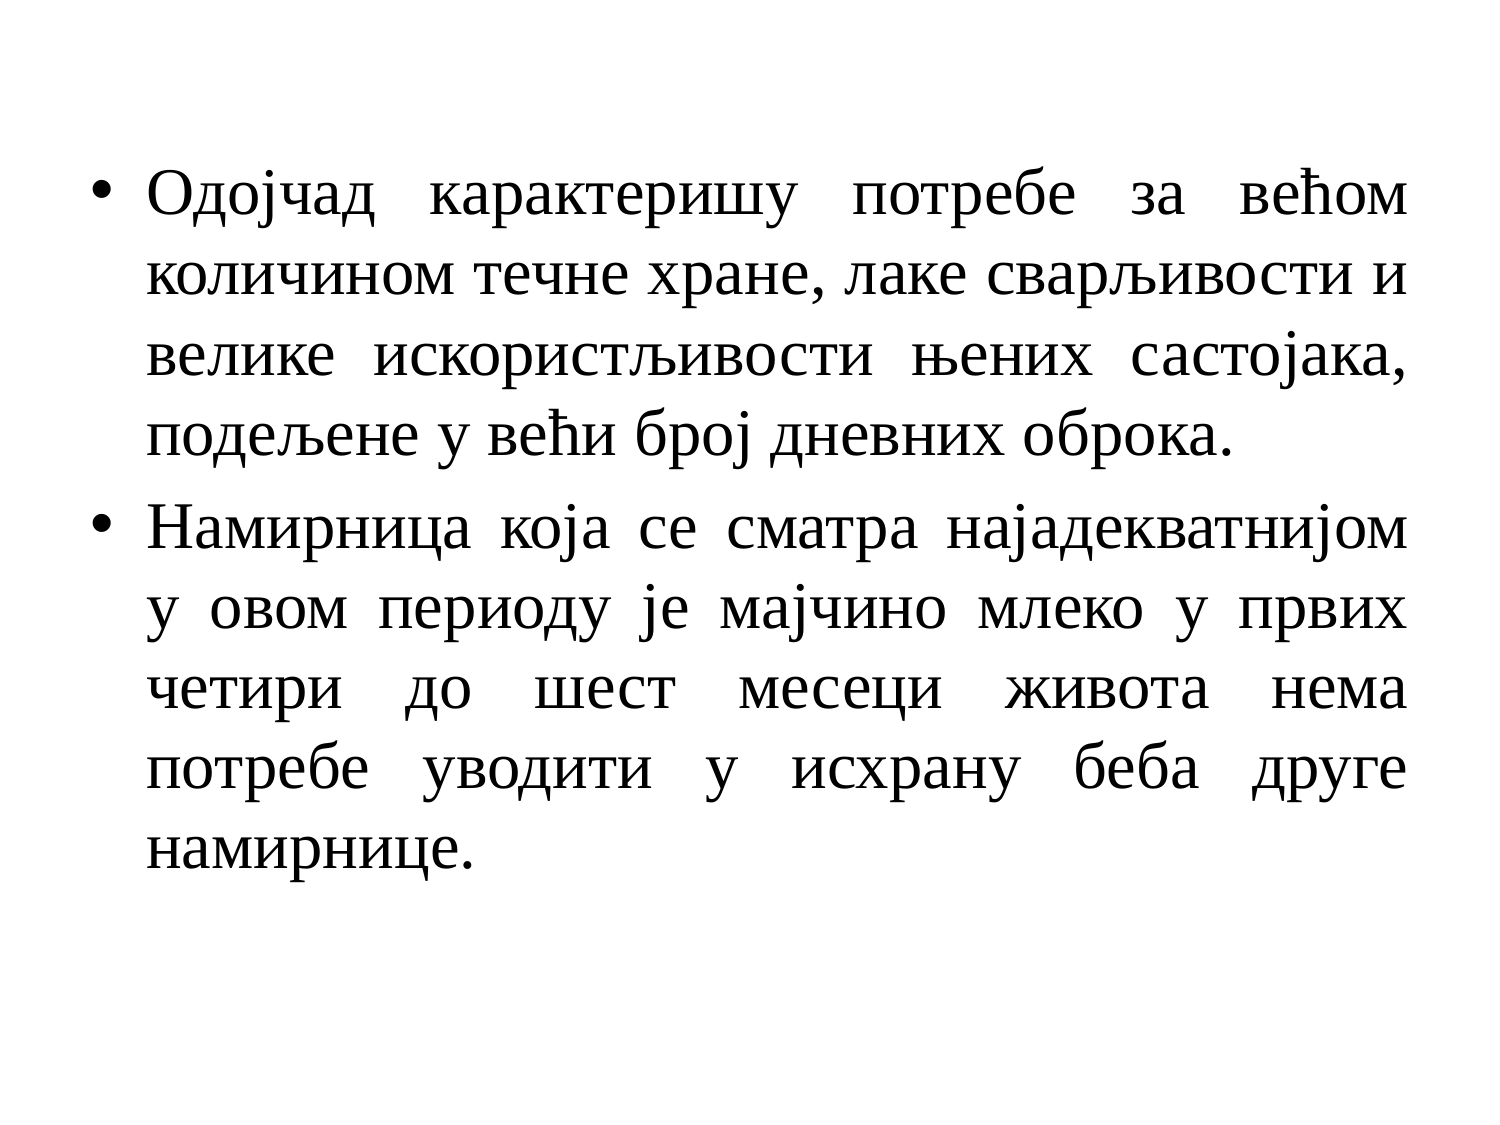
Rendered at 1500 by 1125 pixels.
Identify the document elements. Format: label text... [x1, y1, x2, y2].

list Одојчад карактеришу потребе за већом количином течне хране, лаке сварљивости и велике искористљивости њених састојака, подељене у већи број дневних оброка. Намирница која се сматра најадекватнијом у овом периоду је мајчино млеко у првих четири до шест месеци живота нема потребе уводити у исхрану беба друге намирнице. [75, 140, 1425, 1005]
